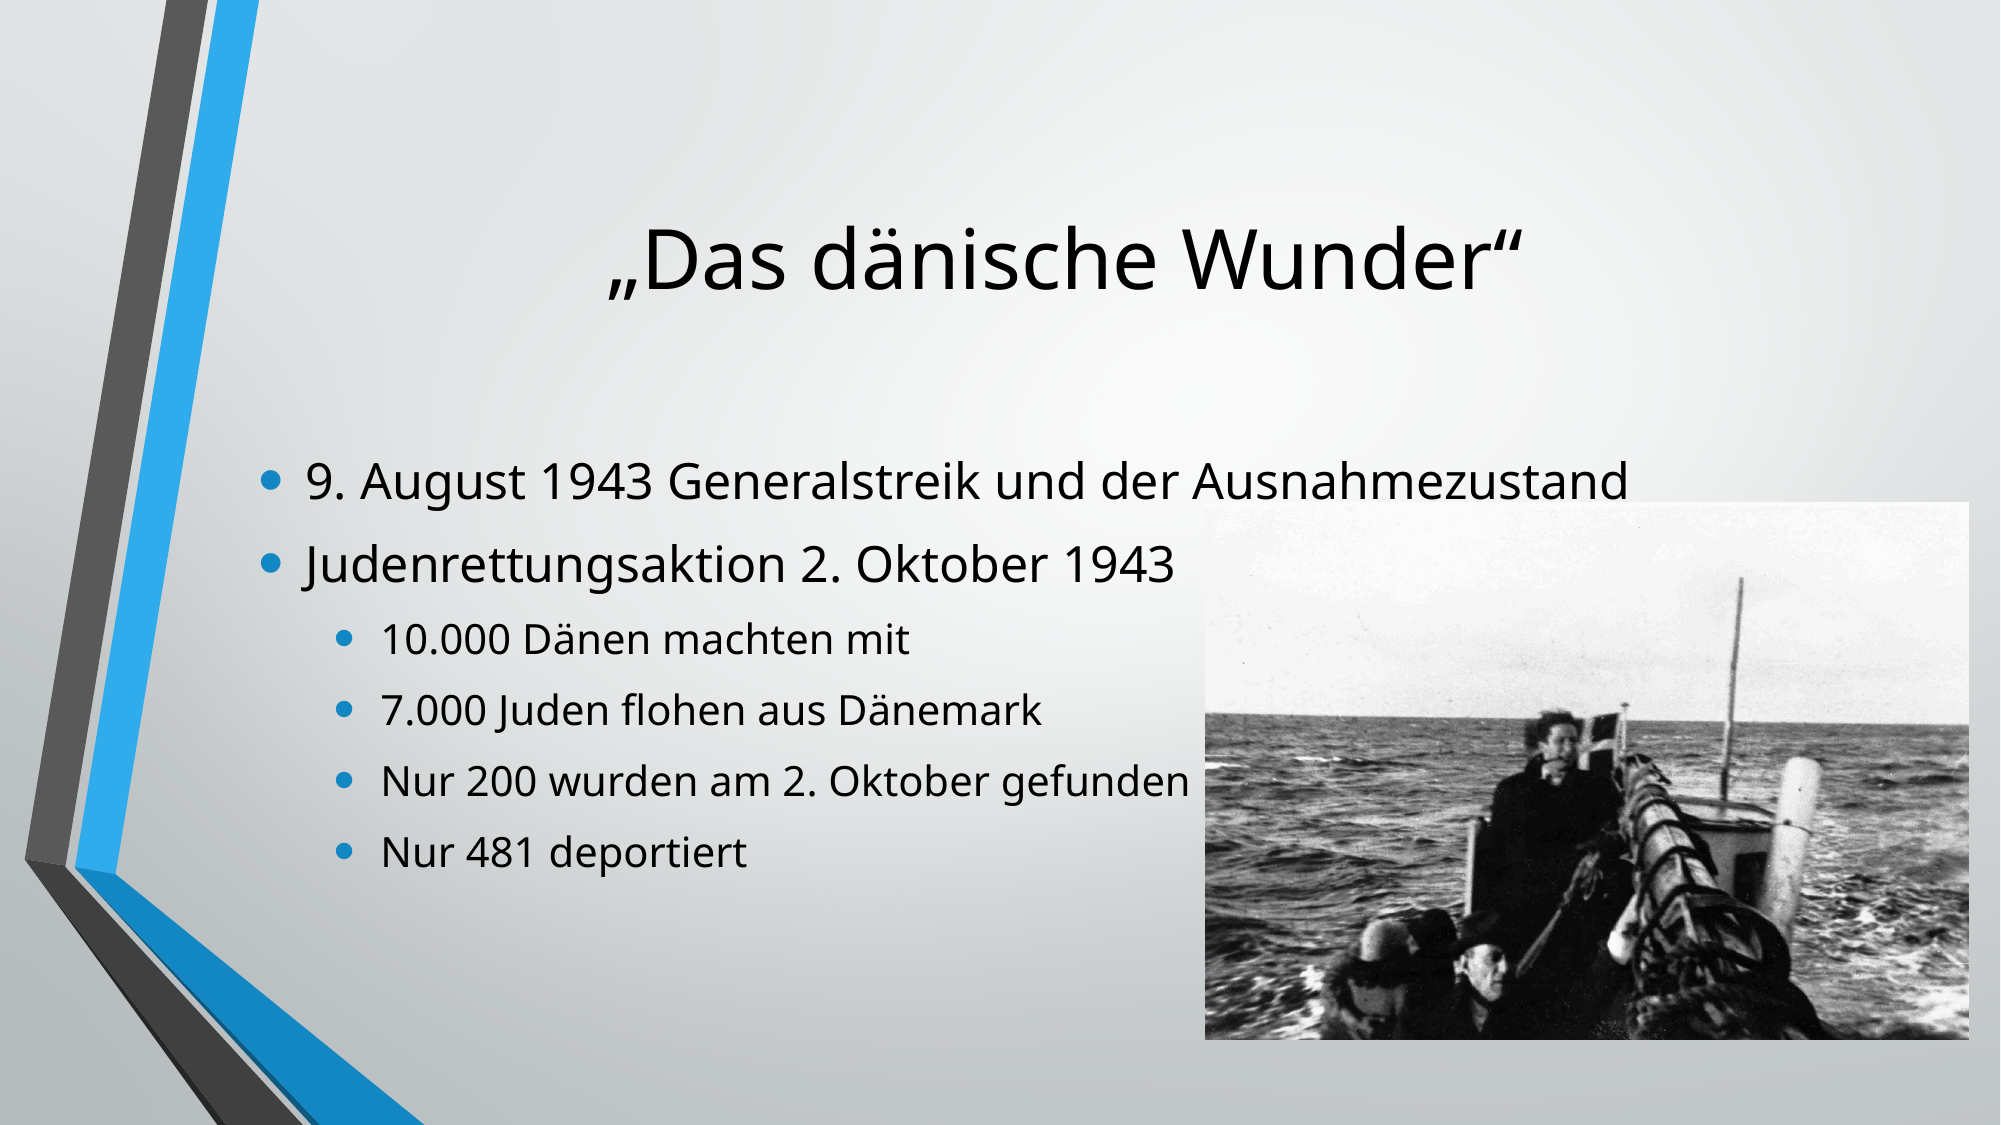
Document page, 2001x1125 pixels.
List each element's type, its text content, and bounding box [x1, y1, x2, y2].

title „Das dänische Wunder“ [243, 112, 1887, 400]
picture [1205, 501, 1969, 1040]
list 9. August 1943 Generalstreik und der Ausnahmezustand Judenrettungsaktion 2. Oktober 1943 10.000 Dänen machten mit 7.000 Juden flohen aus Dänemark Nur 200 wurden am 2. Oktober gefunden Nur 481 deportiert [243, 442, 1887, 950]
